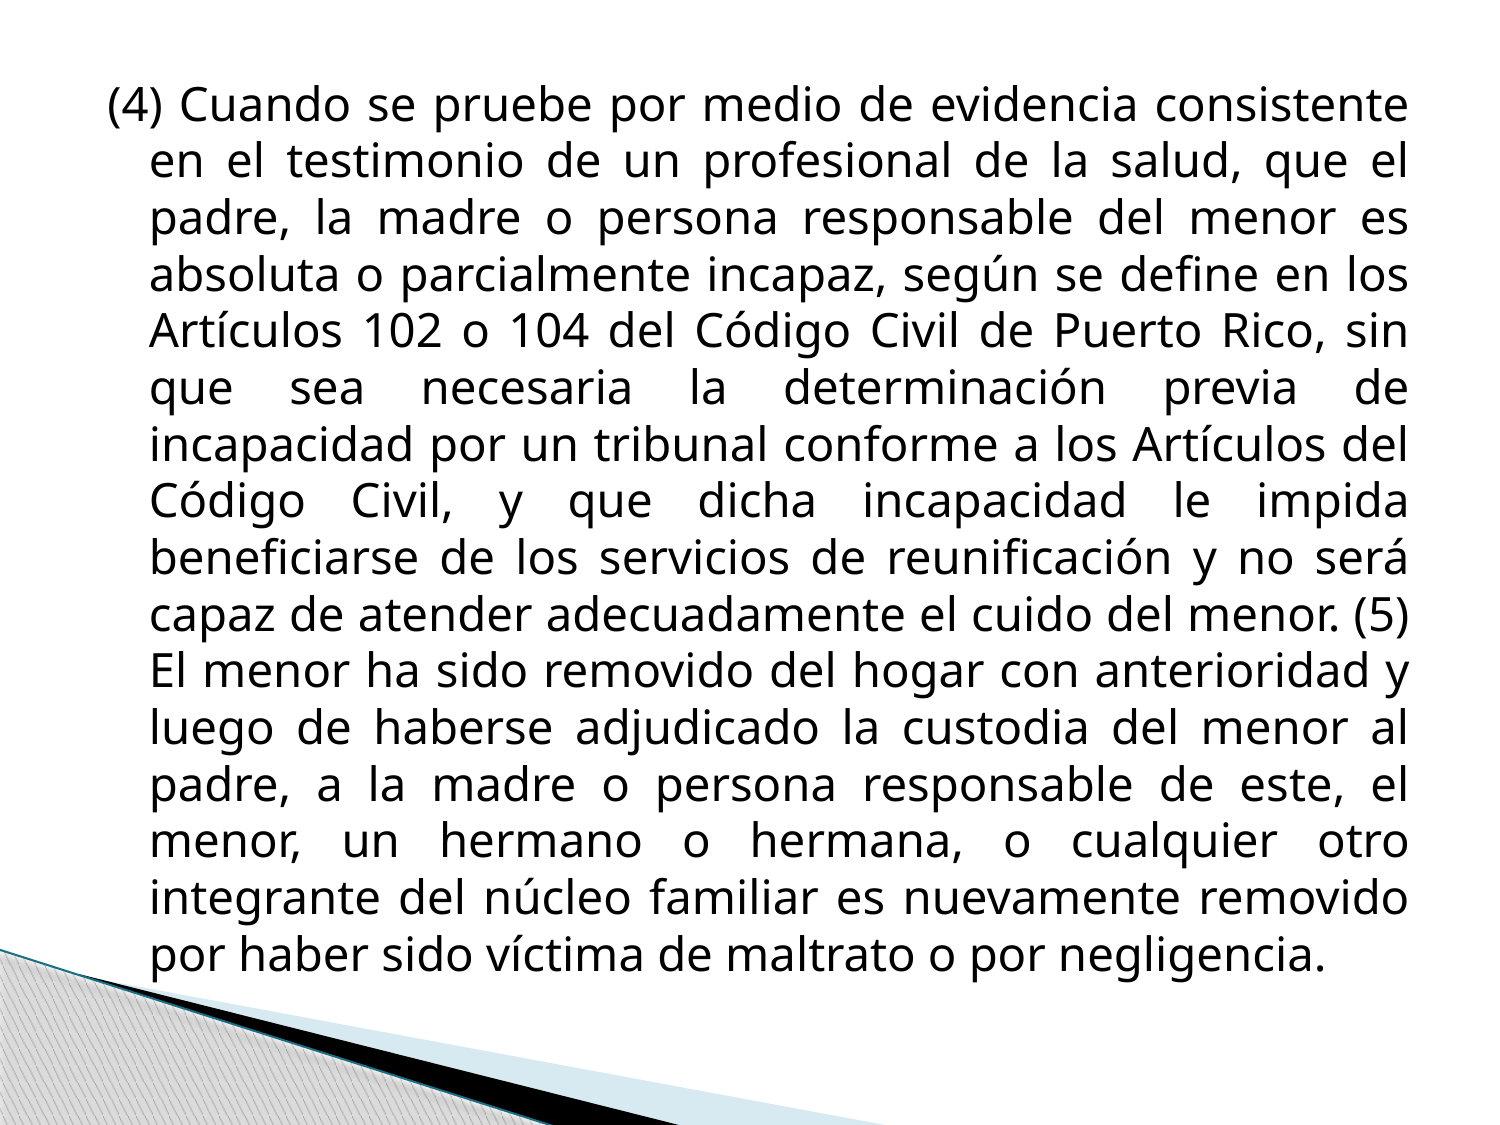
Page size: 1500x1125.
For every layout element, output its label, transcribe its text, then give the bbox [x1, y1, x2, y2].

list (4) Cuando se pruebe por medio de evidencia consistente en el testimonio de un profesional de la salud, que el padre, la madre o persona responsable del menor es absoluta o parcialmente incapaz, según se define en los Artículos 102 o 104 del Código Civil de Puerto Rico, sin que sea necesaria la determinación previa de incapacidad por un tribunal conforme a los Artículos del Código Civil, y que dicha incapacidad le impida beneficiarse de los servicios de reunificación y no será capaz de atender adecuadamente el cuido del menor. (5) El menor ha sido removido del hogar con anterioridad y luego de haberse adjudicado la custodia del menor al padre, a la madre o persona responsable de este, el menor, un hermano o hermana, o cualquier otro integrante del núcleo familiar es nuevamente removido por haber sido víctima de maltrato o por negligencia. [75, 66, 1425, 1005]
